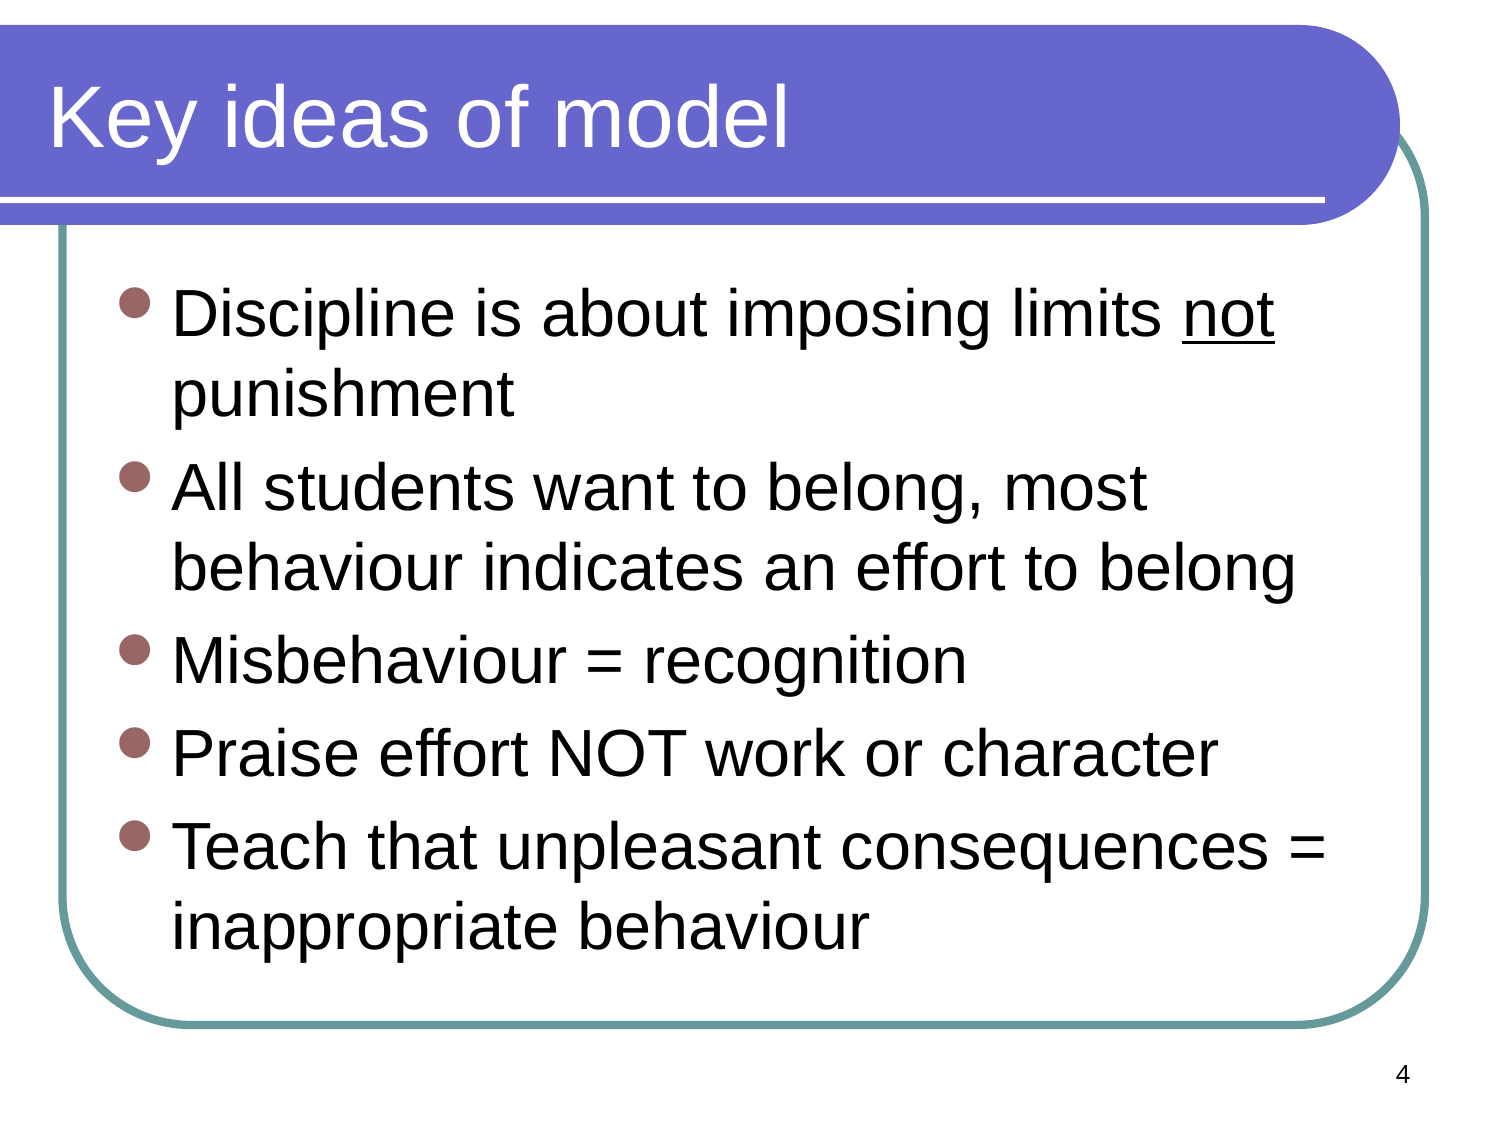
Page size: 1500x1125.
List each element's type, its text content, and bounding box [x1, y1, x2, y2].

title Key ideas of model [31, 37, 1348, 188]
slide_number 4 [1074, 1024, 1426, 1101]
list Discipline is about imposing limits not punishment All students want to belong, most behaviour indicates an effort to belong Misbehaviour = recognition Praise effort NOT work or character Teach that unpleasant consequences = inappropriate behaviour [99, 262, 1401, 988]
